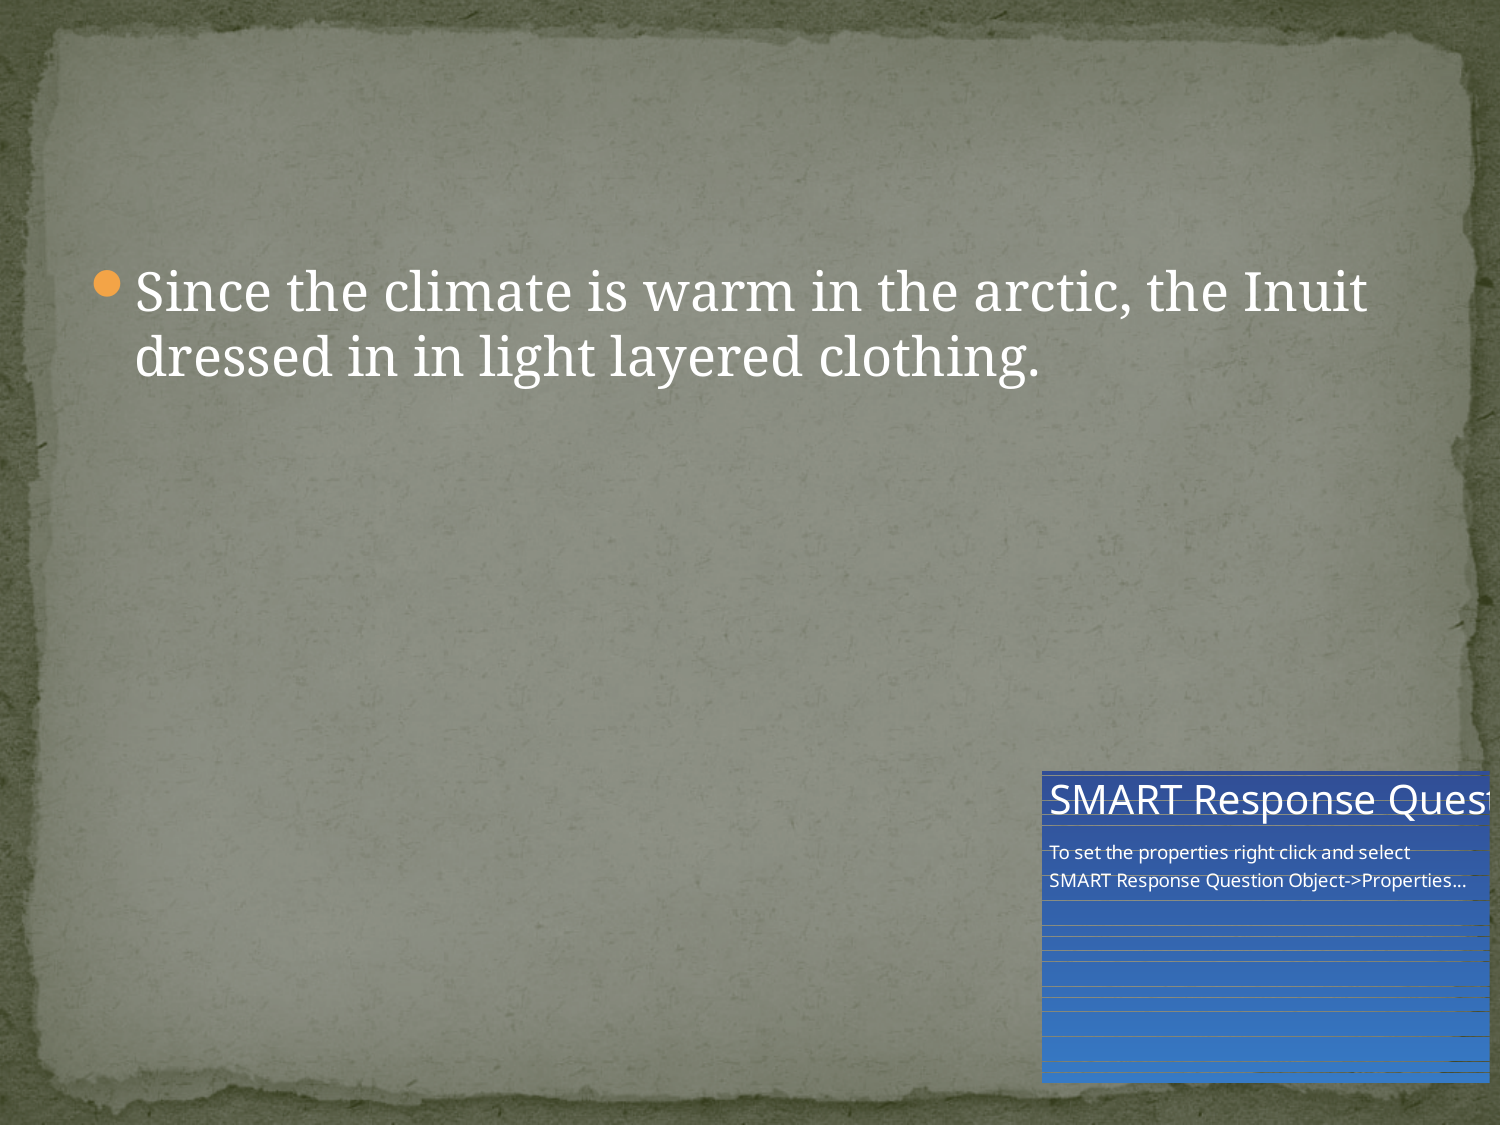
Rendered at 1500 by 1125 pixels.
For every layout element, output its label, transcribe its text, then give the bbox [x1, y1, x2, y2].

list Since the climate is warm in the arctic, the Inuit dressed in in light layered clothing. [75, 249, 1425, 1000]
